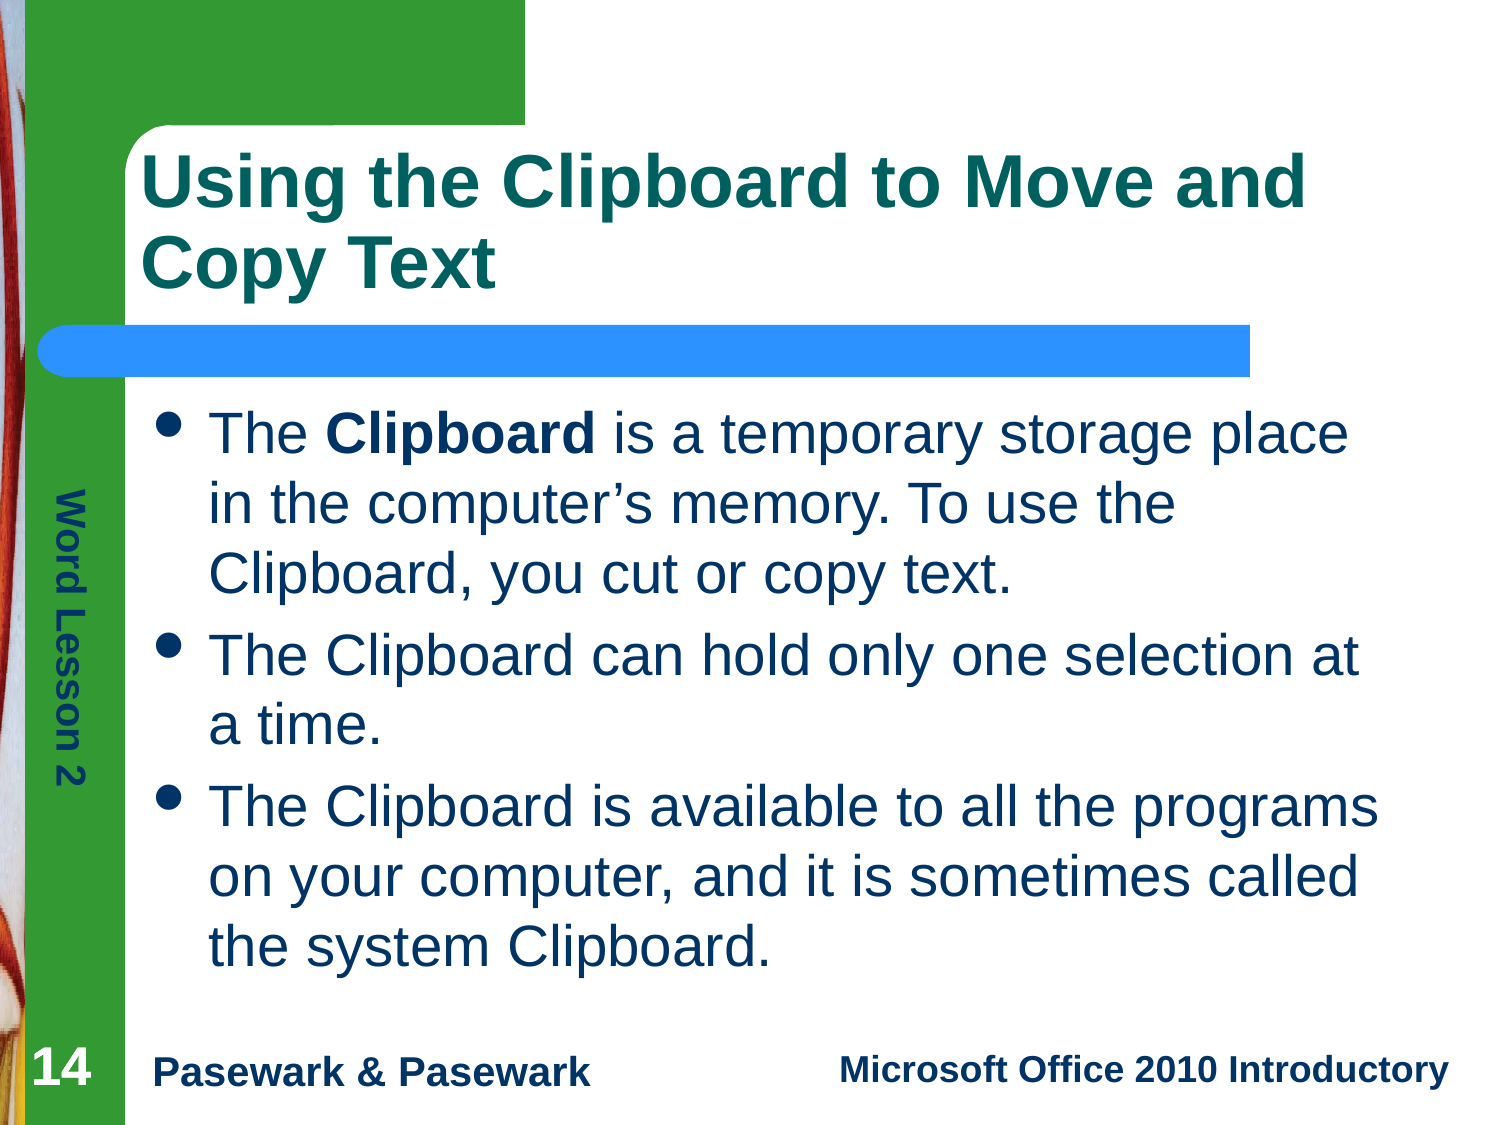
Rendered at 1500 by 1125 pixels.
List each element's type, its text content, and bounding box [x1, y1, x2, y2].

picture [0, 0, 25, 1125]
title Using the Clipboard to Move and Copy Text [124, 124, 1463, 313]
text_box 14 [13, 1023, 111, 1105]
text_box The Clipboard is a temporary storage place in the computer’s memory. To use the Clipboard, you cut or copy text. The Clipboard can hold only one selection at a time. The Clipboard is available to all the programs on your computer, and it is sometimes called the system Clipboard. [137, 387, 1400, 1050]
